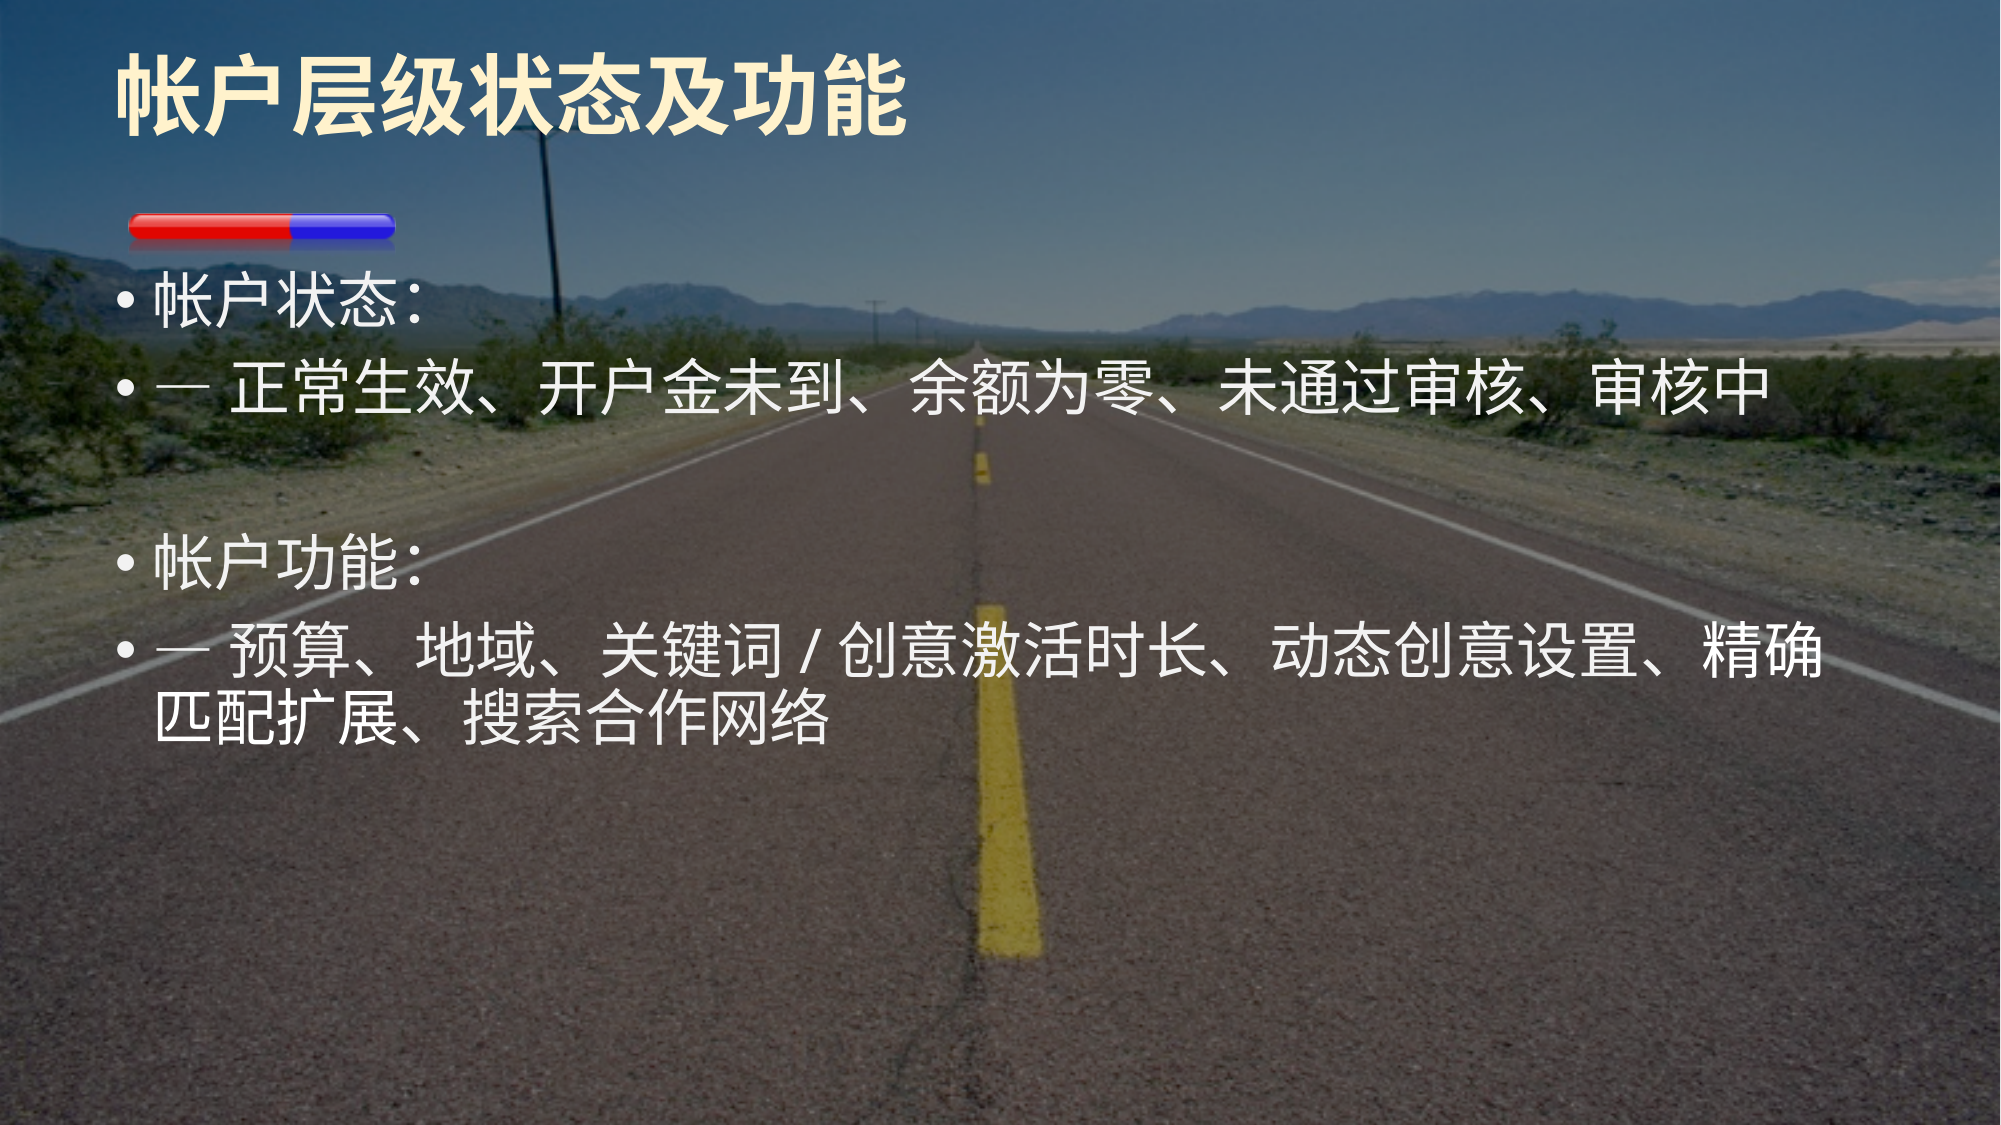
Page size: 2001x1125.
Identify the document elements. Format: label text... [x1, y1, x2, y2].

picture [0, 0, 2001, 1125]
list 帐户状态： —正常生效、开户金未到、余额为零、未通过审核、审核中 帐户功能： —预算、地域、关键词/创意激活时长、动态创意设置、精确匹配扩展、搜索合作网络 [99, 262, 1900, 1005]
title 帐户层级状态及功能 [99, 45, 1521, 203]
